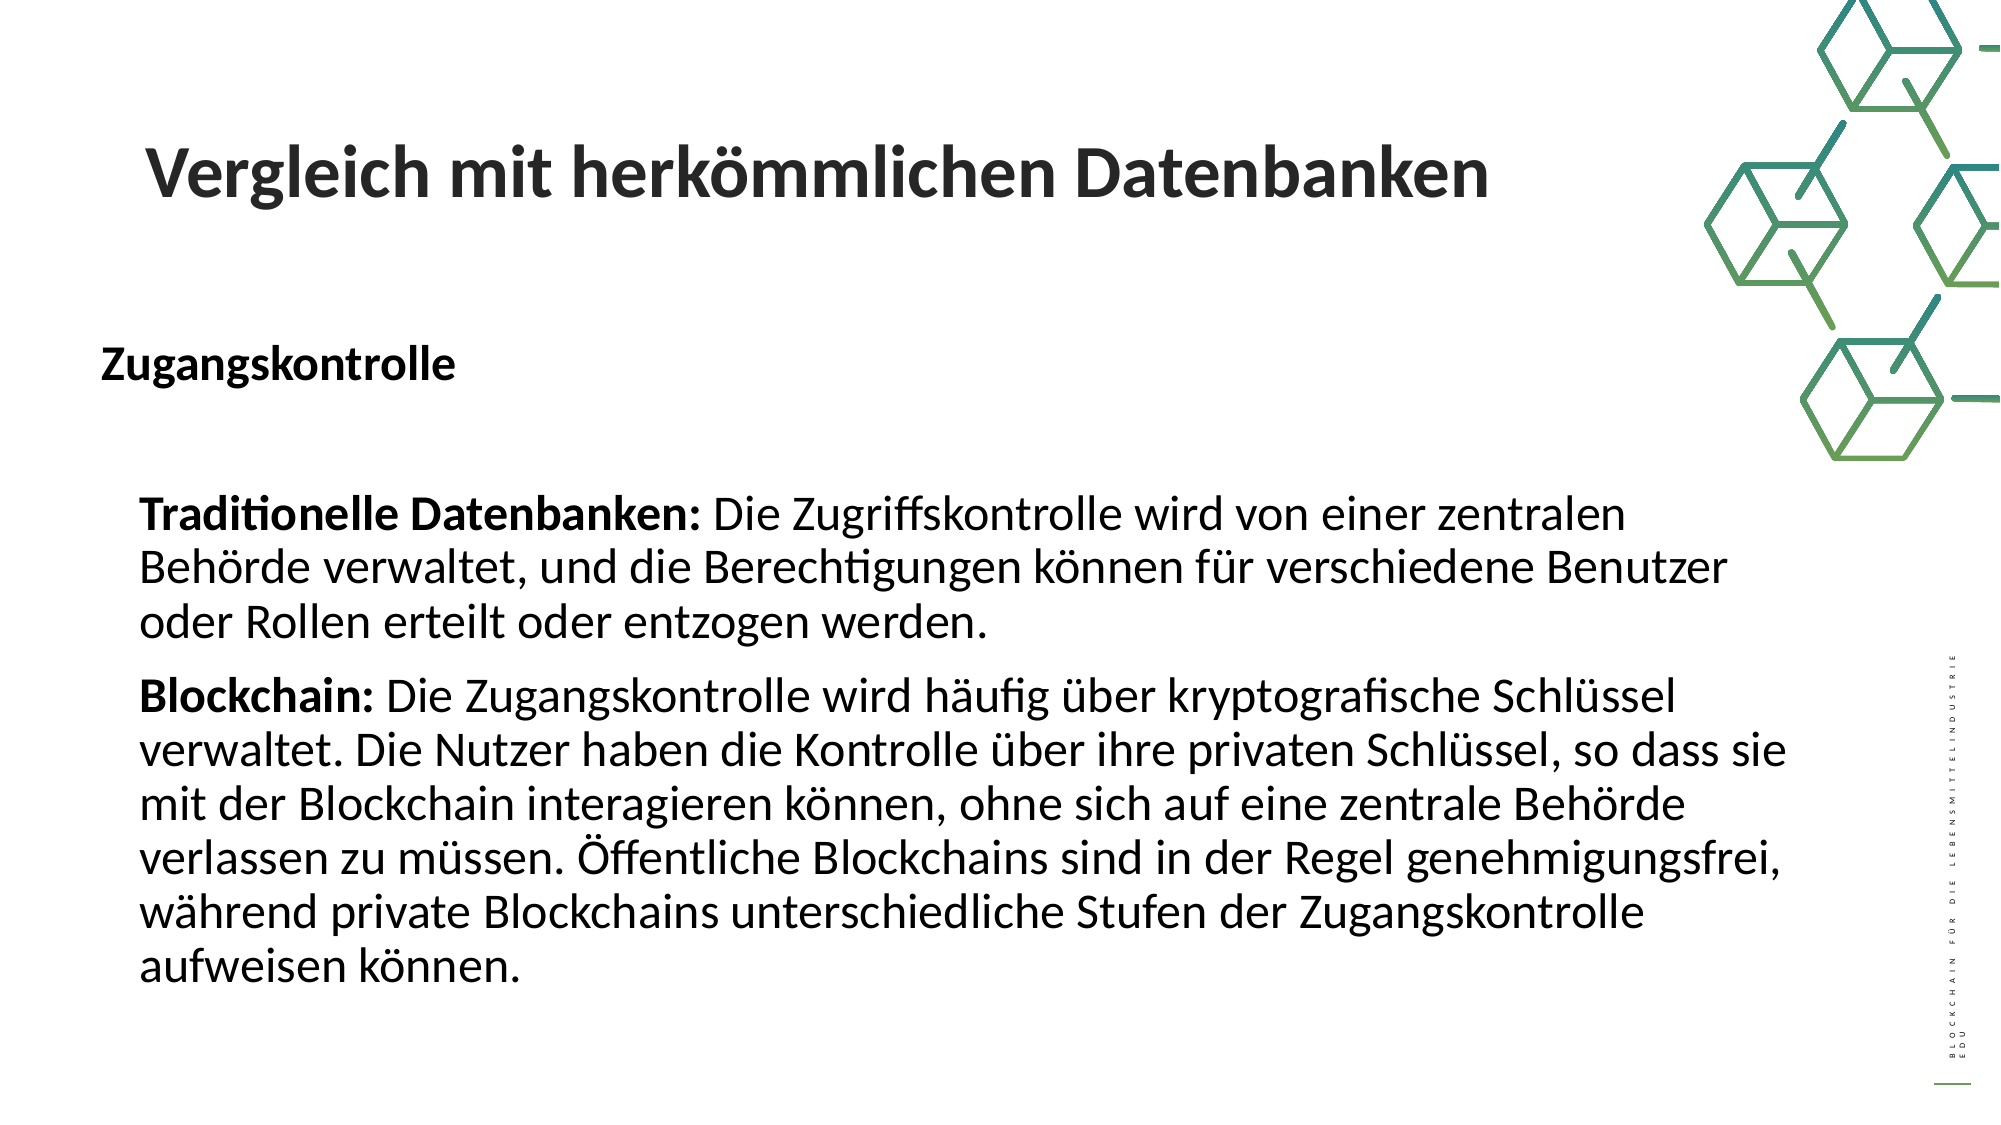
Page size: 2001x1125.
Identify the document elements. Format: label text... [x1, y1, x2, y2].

list Vergleich mit herkömmlichen Datenbanken [130, 124, 1704, 337]
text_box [1704, 0, 2000, 461]
list Zugangskontrolle Traditionelle Datenbanken: Die Zugriffskontrolle wird von einer zentralen Behörde verwaltet, und die Berechtigungen können für verschiedene Benutzer oder Rollen erteilt oder entzogen werden. Blockchain: Die Zugangskontrolle wird häufig über kryptografische Schlüssel verwaltet. Die Nutzer haben die Kontrolle über ihre privaten Schlüssel, so dass sie mit der Blockchain interagieren können, ohne sich auf eine zentrale Behörde verlassen zu müssen. Öffentliche Blockchains sind in der Regel genehmigungsfrei, während private Blockchains unterschiedliche Stufen der Zugangskontrolle aufweisen können. [86, 329, 1825, 1100]
